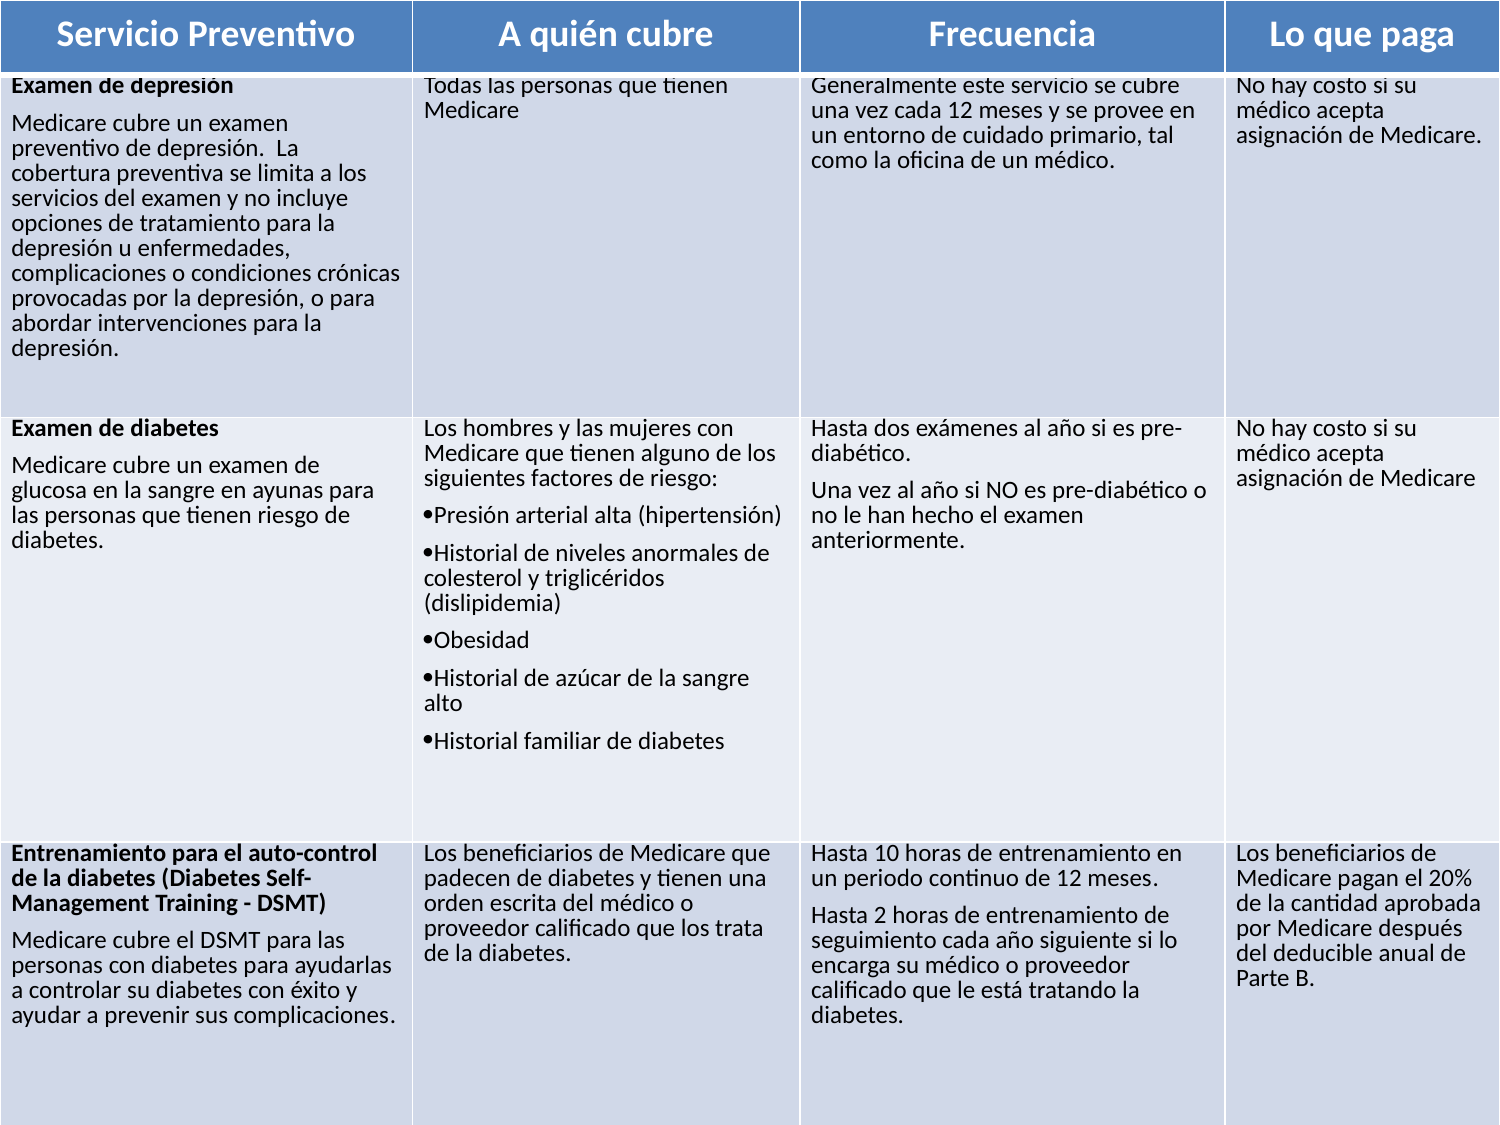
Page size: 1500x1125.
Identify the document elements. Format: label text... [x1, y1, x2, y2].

table_header A quién cubre [413, 1, 799, 72]
table_header Frecuencia [801, 1, 1224, 72]
table_cell Hasta dos exámenes al año si es pre-diabético. Una vez al año si NO es pre-diabético o no le han hecho el examen anteriormente. [801, 418, 1224, 841]
table_cell Los beneficiarios de Medicare que padecen de diabetes y tienen una orden escrita del médico o proveedor calificado que los trata de la diabetes. [413, 843, 799, 1125]
table_cell Generalmente este servicio se cubre una vez cada 12 meses y se provee en un entorno de cuidado primario, tal como la oficina de un médico. [801, 78, 1224, 417]
table_cell Todas las personas que tienen Medicare [413, 78, 799, 417]
table_cell Los hombres y las mujeres con Medicare que tienen alguno de los siguientes factores de riesgo: Presión arterial alta (hipertensión) Historial de niveles anormales de colesterol y triglicéridos (dislipidemia) Obesidad Historial de azúcar de la sangre alto Historial familiar de diabetes [413, 418, 799, 841]
table_header Servicio Preventivo [1, 1, 412, 72]
table_header Lo que paga [1226, 1, 1499, 72]
table_cell Entrenamiento para el auto-control de la diabetes (Diabetes Self-Management Training - DSMT) Medicare cubre el DSMT para las personas con diabetes para ayudarlas a controlar su diabetes con éxito y ayudar a prevenir sus complicaciones. [1, 843, 412, 1125]
table_cell No hay costo si su médico acepta asignación de Medicare [1226, 418, 1499, 841]
table_cell Examen de depresión Medicare cubre un examen preventivo de depresión. La cobertura preventiva se limita a los servicios del examen y no incluye opciones de tratamiento para la depresión u enfermedades, complicaciones o condiciones crónicas provocadas por la depresión, o para abordar intervenciones para la depresión. [1, 78, 412, 417]
table_cell Hasta 10 horas de entrenamiento en un periodo continuo de 12 meses. Hasta 2 horas de entrenamiento de seguimiento cada año siguiente si lo encarga su médico o proveedor calificado que le está tratando la diabetes. [801, 843, 1224, 1125]
table_cell No hay costo si su médico acepta asignación de Medicare. [1226, 78, 1499, 417]
table_cell Examen de diabetes Medicare cubre un examen de glucosa en la sangre en ayunas para las personas que tienen riesgo de diabetes. [1, 418, 412, 841]
table_cell Los beneficiarios de Medicare pagan el 20% de la cantidad aprobada por Medicare después del deducible anual de Parte B. [1226, 843, 1499, 1125]
